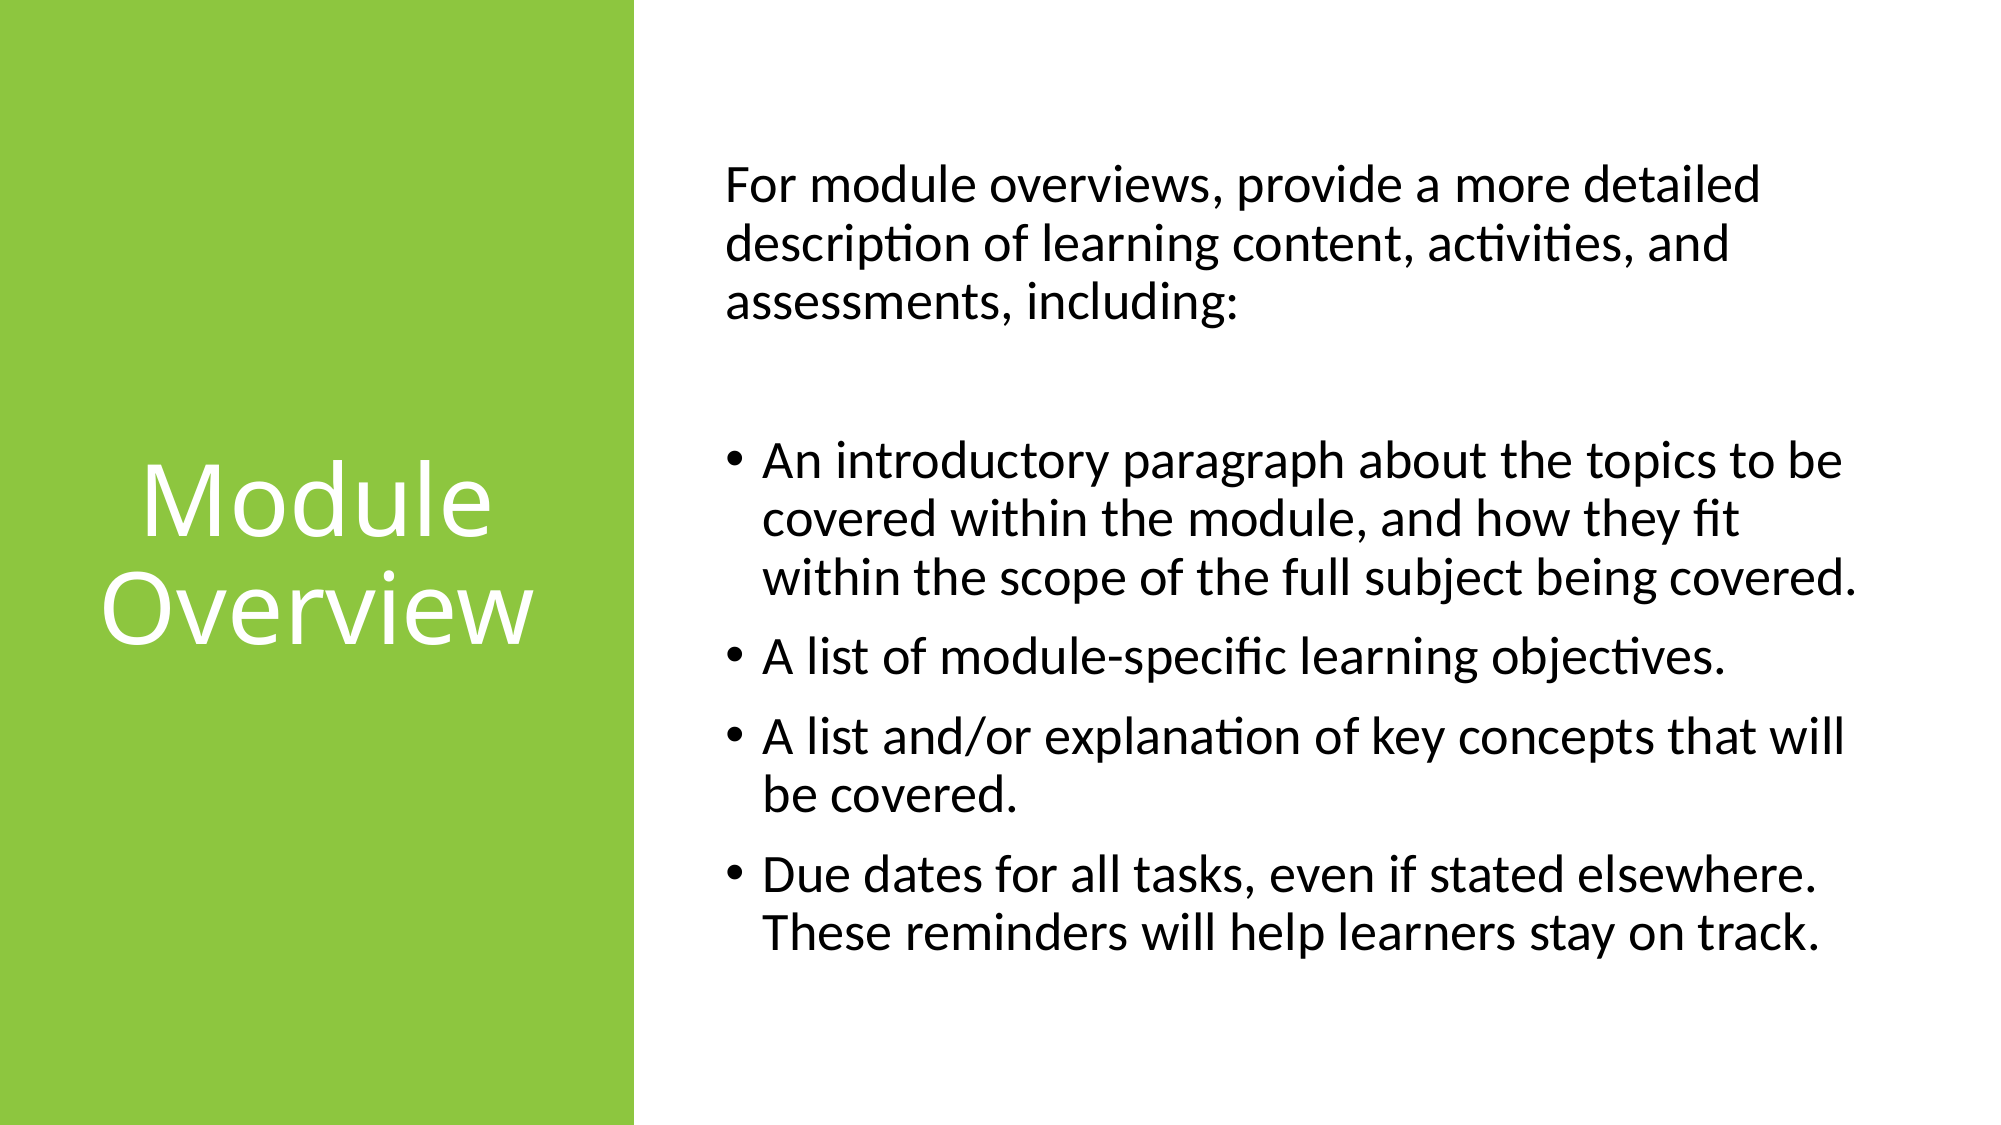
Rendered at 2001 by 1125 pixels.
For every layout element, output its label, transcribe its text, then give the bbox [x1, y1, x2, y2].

list For module overviews, provide a more detailed description of learning content, activities, and assessments, including: An introductory paragraph about the topics to be covered within the module, and how they fit within the scope of the full subject being covered. A list of module-specific learning objectives. A list and/or explanation of key concepts that will be covered. Due dates for all tasks, even if stated elsewhere. These reminders will help learners stay on track. [710, 105, 1907, 1013]
title Module Overview [54, 442, 580, 676]
text_box [0, 0, 635, 1125]
